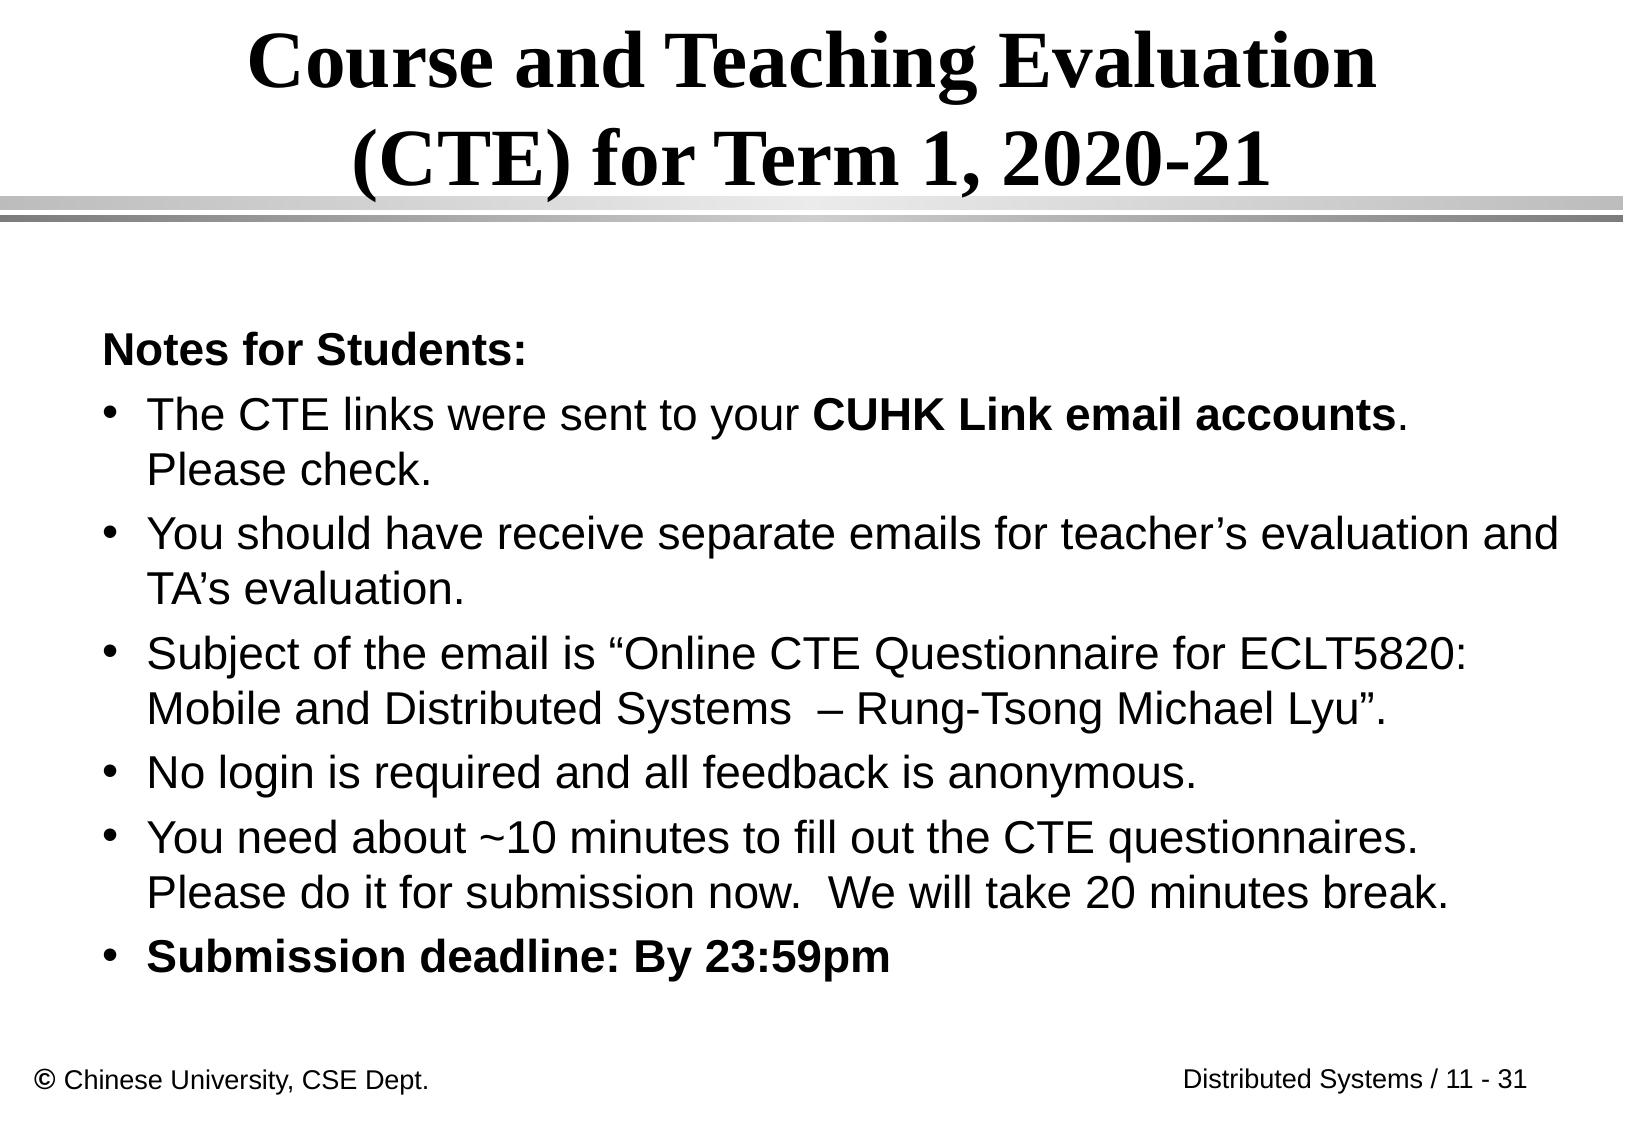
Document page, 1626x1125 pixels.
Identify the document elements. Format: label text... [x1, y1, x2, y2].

title Course and Teaching Evaluation (CTE) for Term 1, 2020-21 [203, 62, 1422, 209]
subtitle Notes for Students: The CTE links were sent to your CUHK Link email accounts. Please check. You should have receive separate emails for teacher’s evaluation and TA’s evaluation. Subject of the email is “Online CTE Questionnaire for ECLT5820: Mobile and Distributed Systems – Rung-Tsong Michael Lyu”. No login is required and all feedback is anonymous. You need about ~10 minutes to fill out the CTE questionnaires. Please do it for submission now. We will take 20 minutes break. Submission deadline: By 23:59pm [87, 312, 1580, 996]
